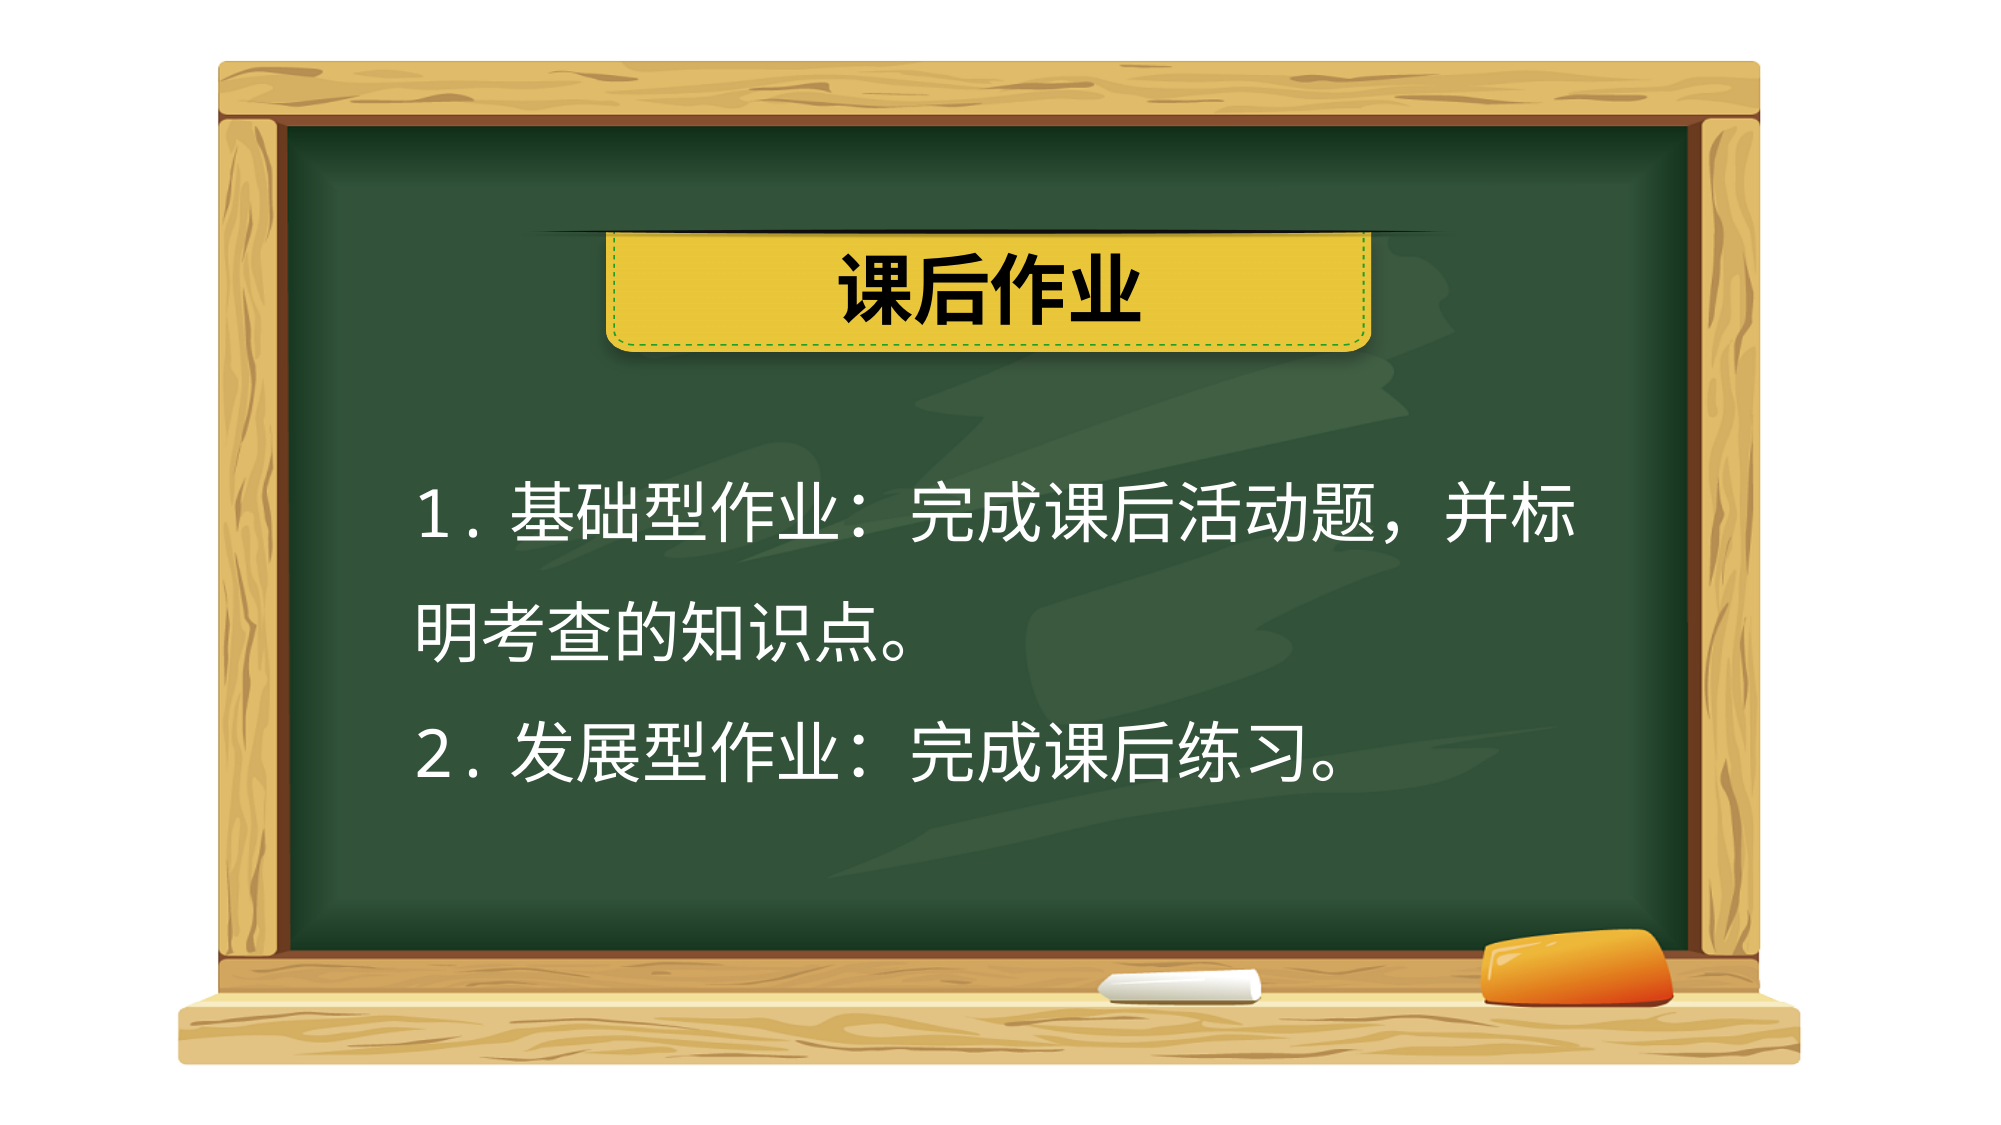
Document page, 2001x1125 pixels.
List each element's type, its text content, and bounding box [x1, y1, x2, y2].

text_box 1.基础型作业：完成课后活动题，并标明考查的知识点。 2.发展型作业：完成课后练习。 [393, 420, 1636, 815]
picture [103, 52, 1876, 1092]
